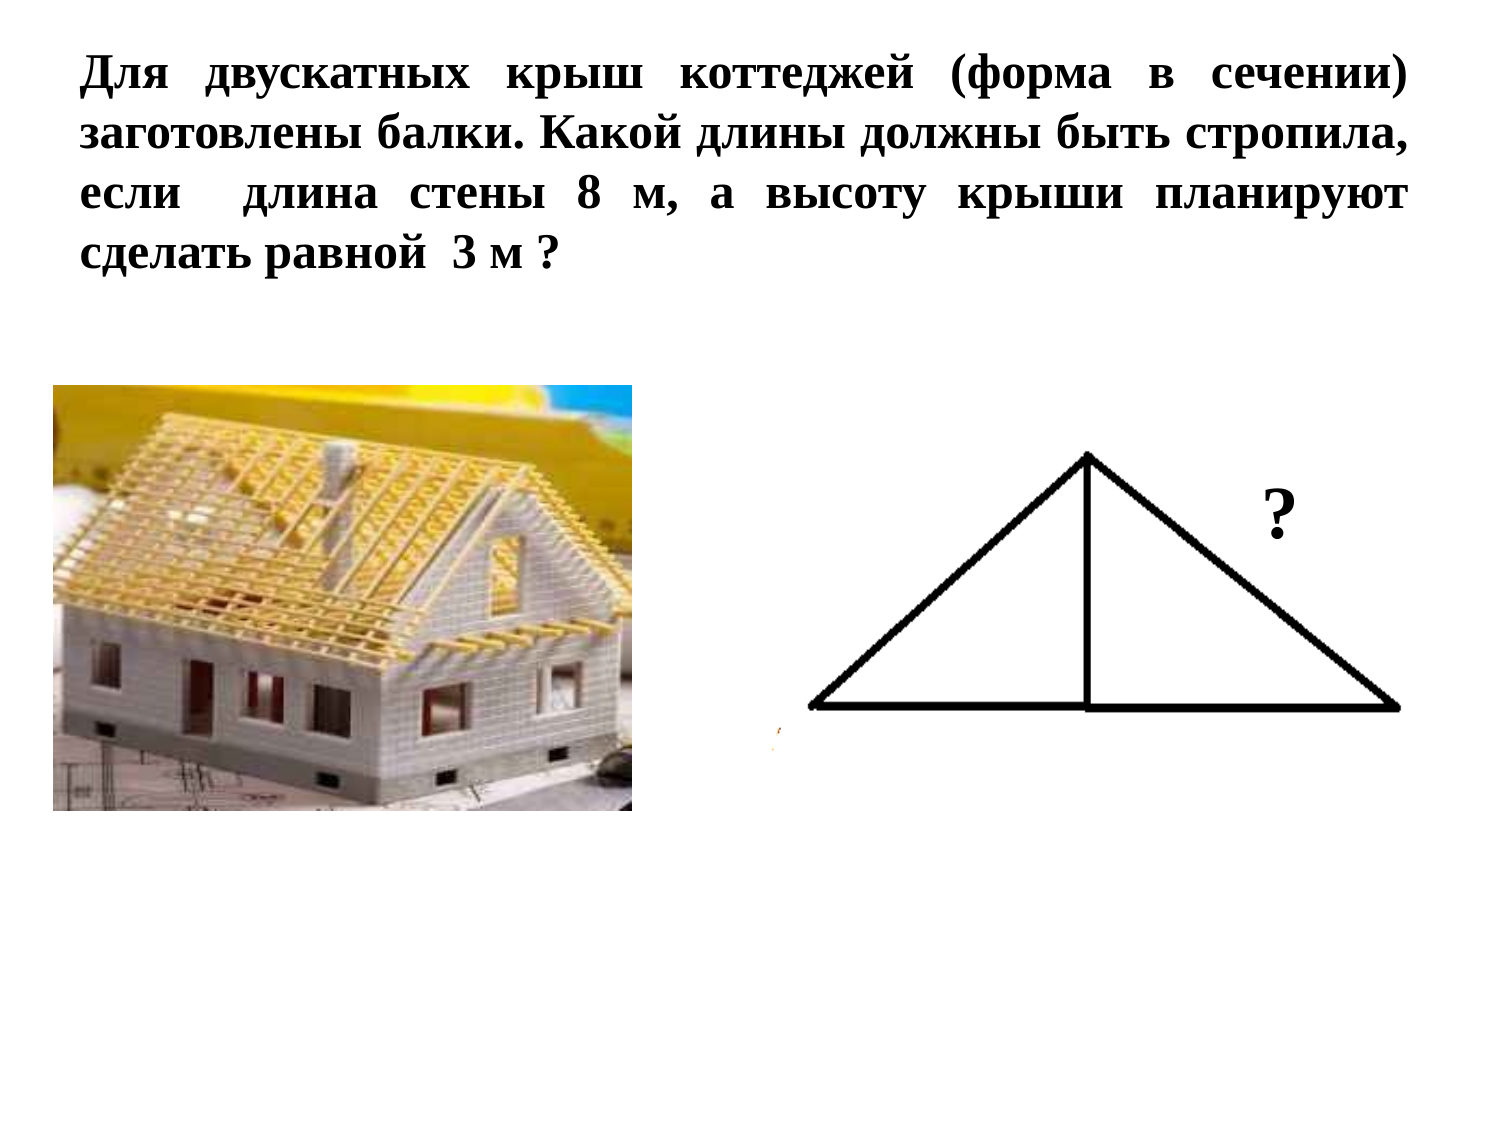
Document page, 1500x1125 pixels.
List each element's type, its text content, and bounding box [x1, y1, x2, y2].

picture [52, 385, 632, 811]
text_box Для двускатных крыш коттеджей (форма в сечении) заготовлены балки. Какой длины должны быть стропила, если длина стены 8 м, а высоту крыши планируют сделать равной 3 м ? [64, 30, 1424, 286]
picture [678, 349, 1448, 831]
